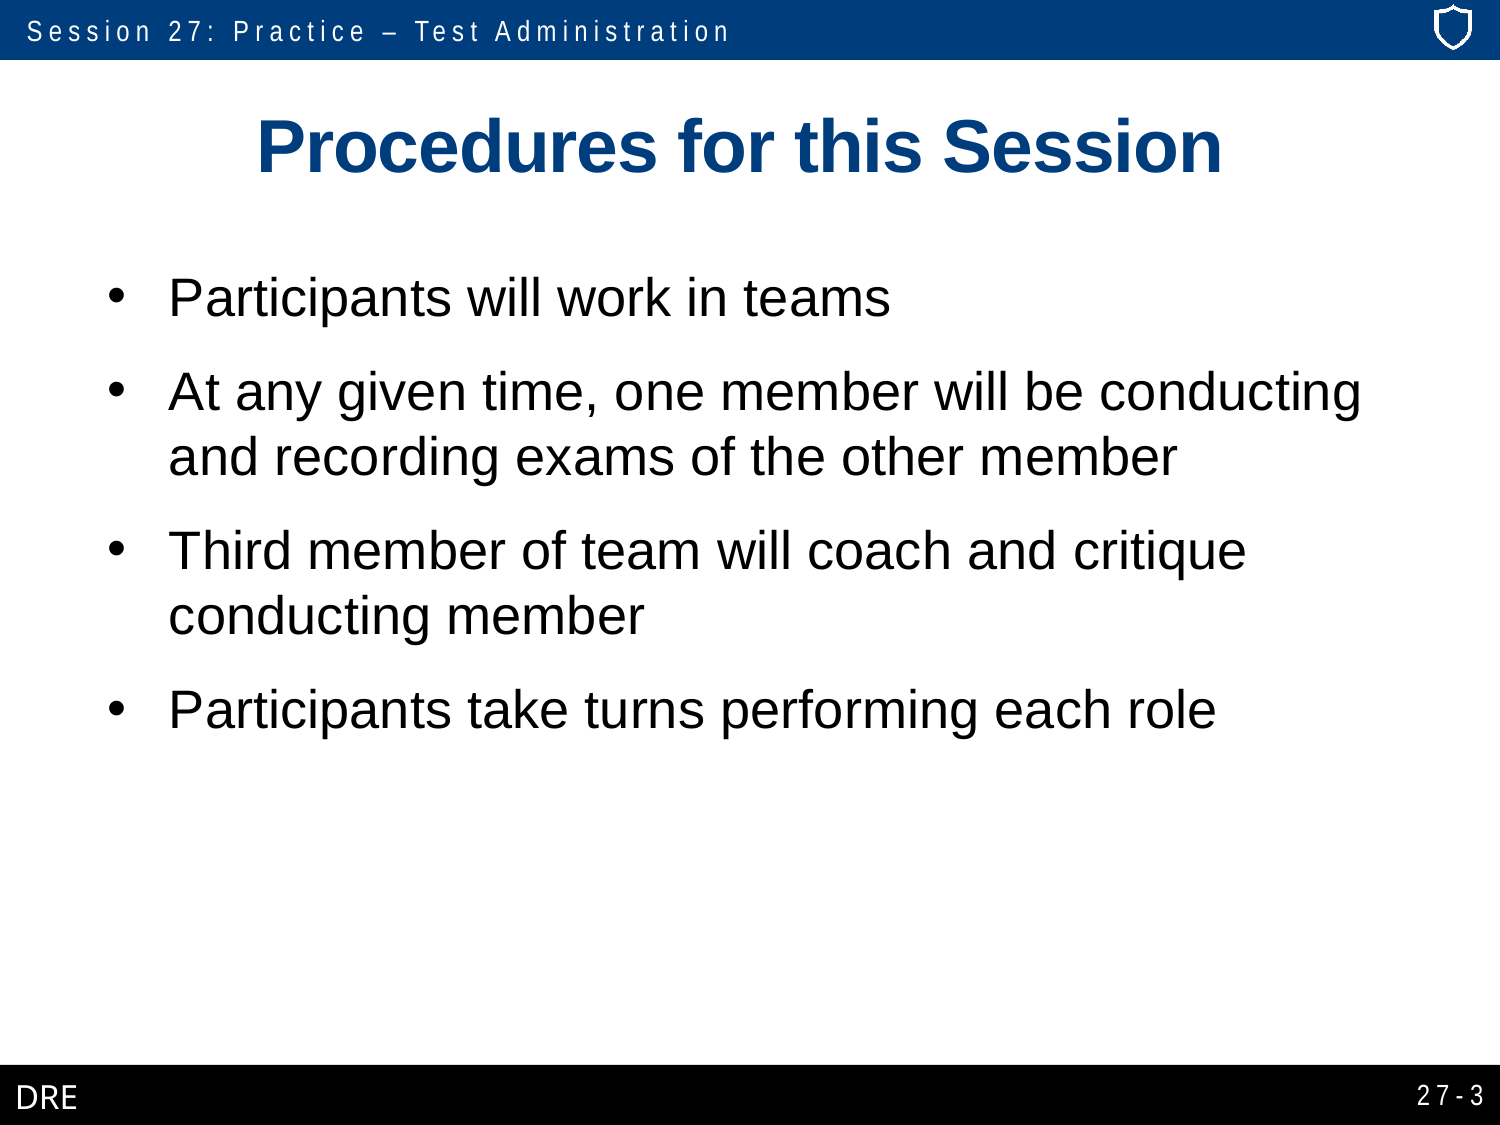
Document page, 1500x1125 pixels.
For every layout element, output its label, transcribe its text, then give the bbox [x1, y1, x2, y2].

list Participants will work in teams At any given time, one member will be conducting and recording exams of the other member Third member of team will coach and critique conducting member Participants take turns performing each role [75, 254, 1425, 1005]
picture [1434, 4, 1472, 50]
slide_number 27-3 [1218, 1063, 1499, 1124]
title Procedures for this Session [75, 75, 1425, 225]
